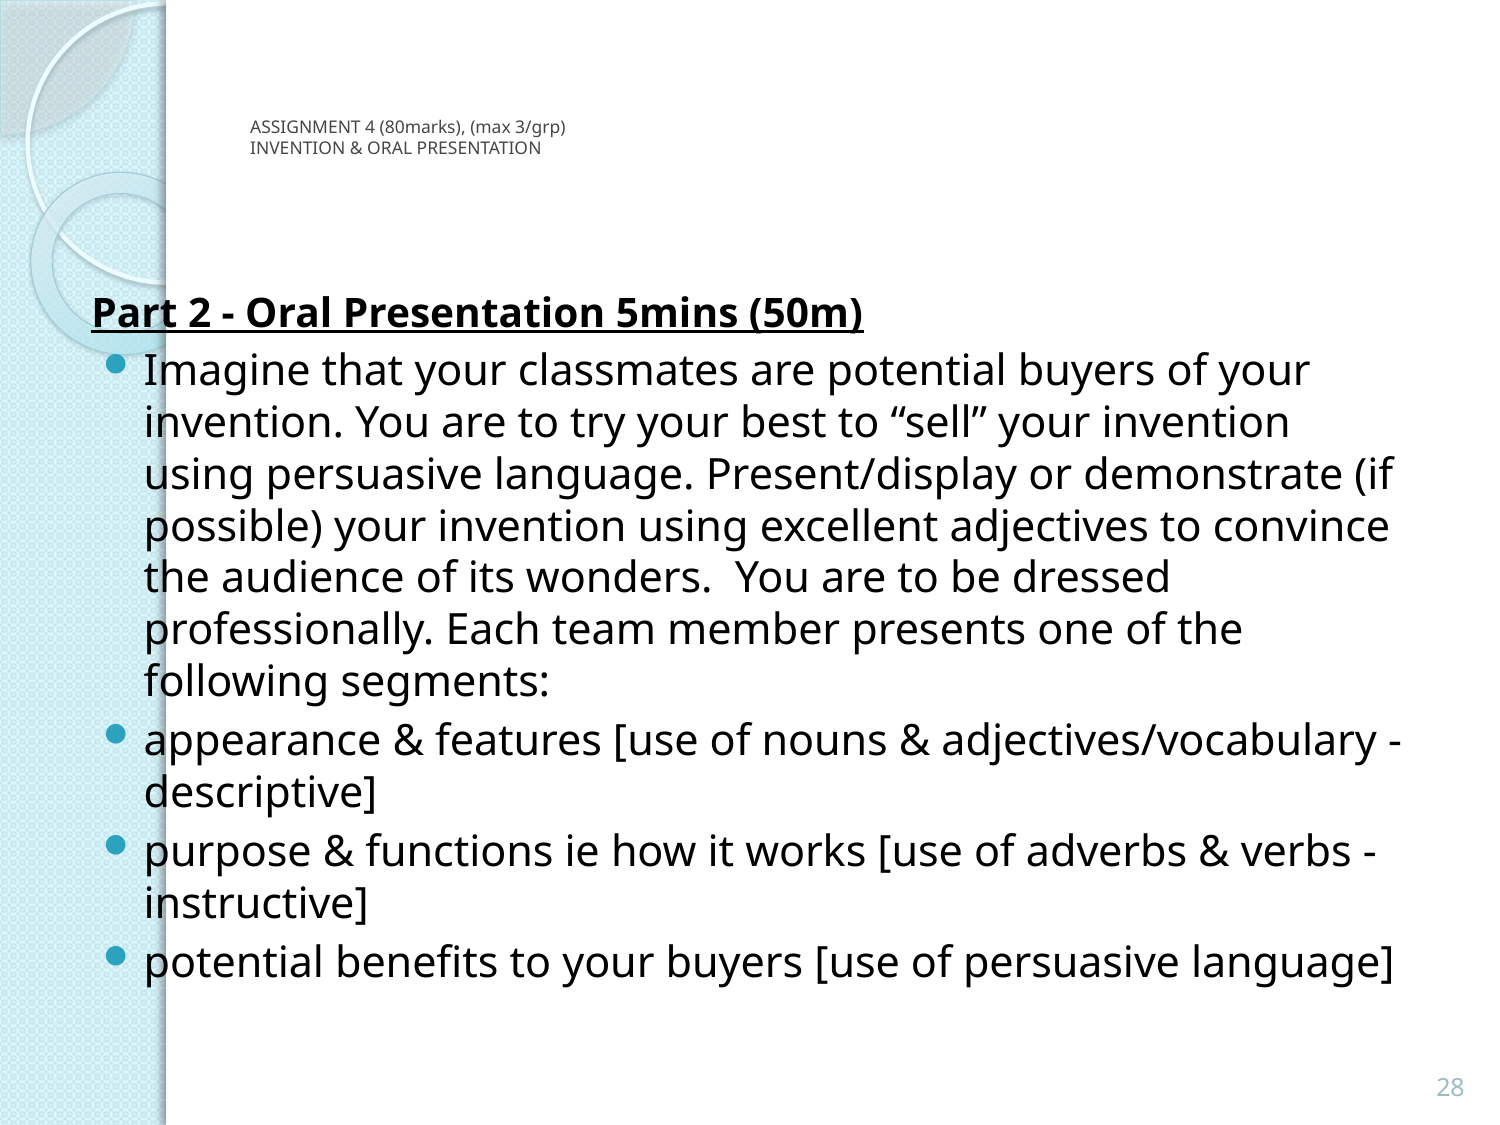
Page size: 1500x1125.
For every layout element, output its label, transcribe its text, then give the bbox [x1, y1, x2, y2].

slide_number 28 [1413, 1034, 1488, 1113]
list Part 2 - Oral Presentation 5mins (50m) Imagine that your classmates are potential buyers of your invention. You are to try your best to “sell” your invention using persuasive language. Present/display or demonstrate (if possible) your invention using excellent adjectives to convince the audience of its wonders. You are to be dressed professionally. Each team member presents one of the following segments: appearance & features [use of nouns & adjectives/vocabulary - descriptive] purpose & functions ie how it works [use of adverbs & verbs - instructive] potential benefits to your buyers [use of persuasive language] [76, 278, 1427, 1022]
title ASSIGNMENT 4 (80marks), (max 3/grp) INVENTION & ORAL PRESENTATION [235, 45, 1466, 233]
